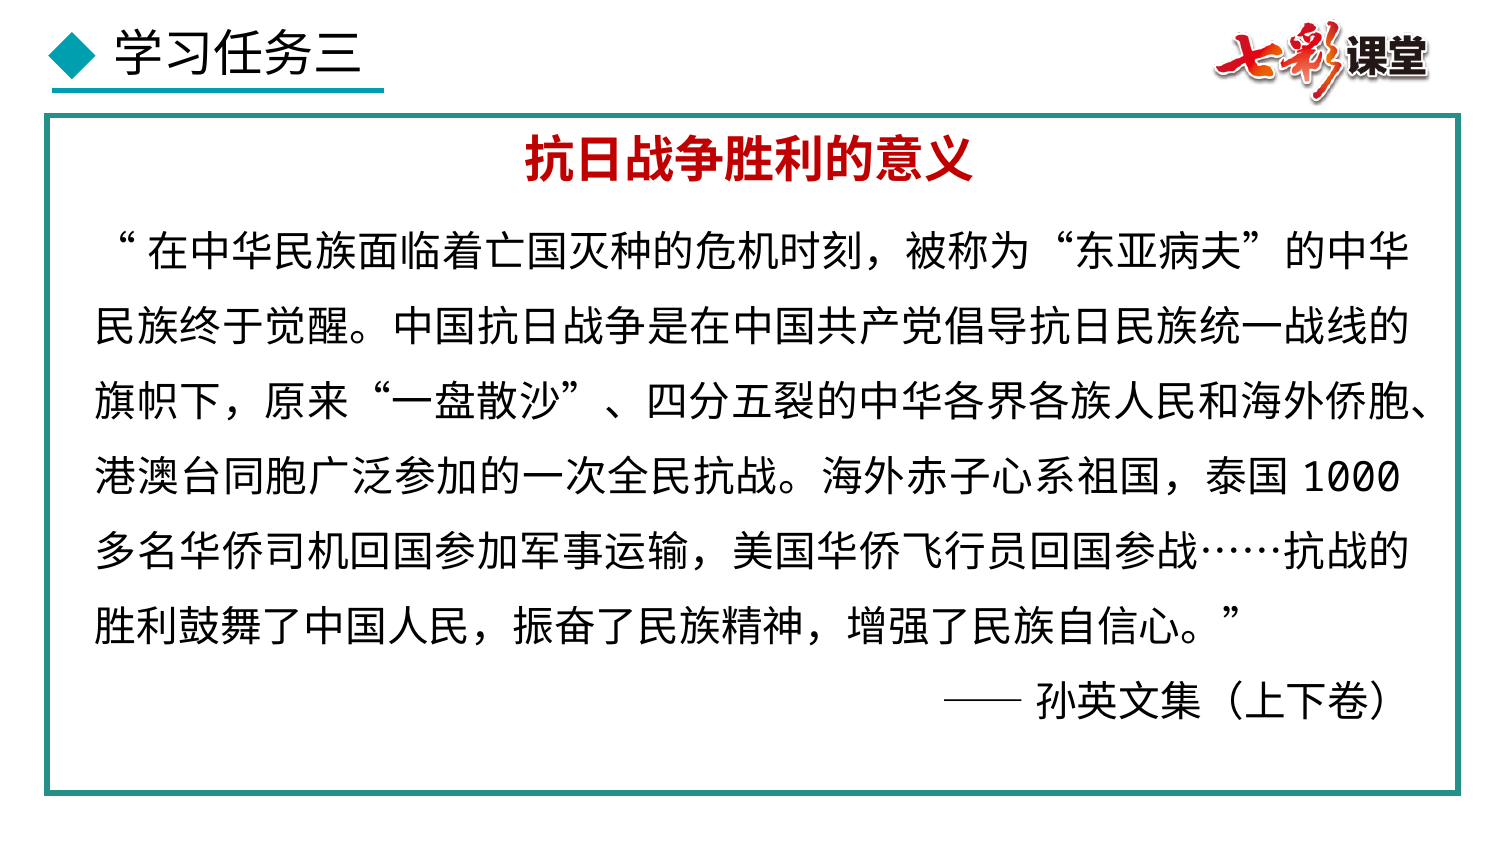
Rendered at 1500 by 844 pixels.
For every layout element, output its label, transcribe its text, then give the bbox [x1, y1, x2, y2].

text_box “在中华民族面临着亡国灭种的危机时刻，被称为“东亚病夫”的中华民族终于觉醒。中国抗日战争是在中国共产党倡导抗日民族统一战线的旗帜下，原来“一盘散沙”、四分五裂的中华各界各族人民和海外侨胞、港澳台同胞广泛参加的一次全民抗战。海外赤子心系祖国，泰国1000多名华侨司机回国参加军事运输，美国华侨飞行员回国参战……抗战的胜利鼓舞了中国人民，振奋了民族精神，增强了民族自信心。” ——孙英文集（上下卷） [83, 194, 1423, 731]
text_box 抗日战争胜利的意义 [513, 122, 987, 194]
picture [1210, 15, 1434, 106]
